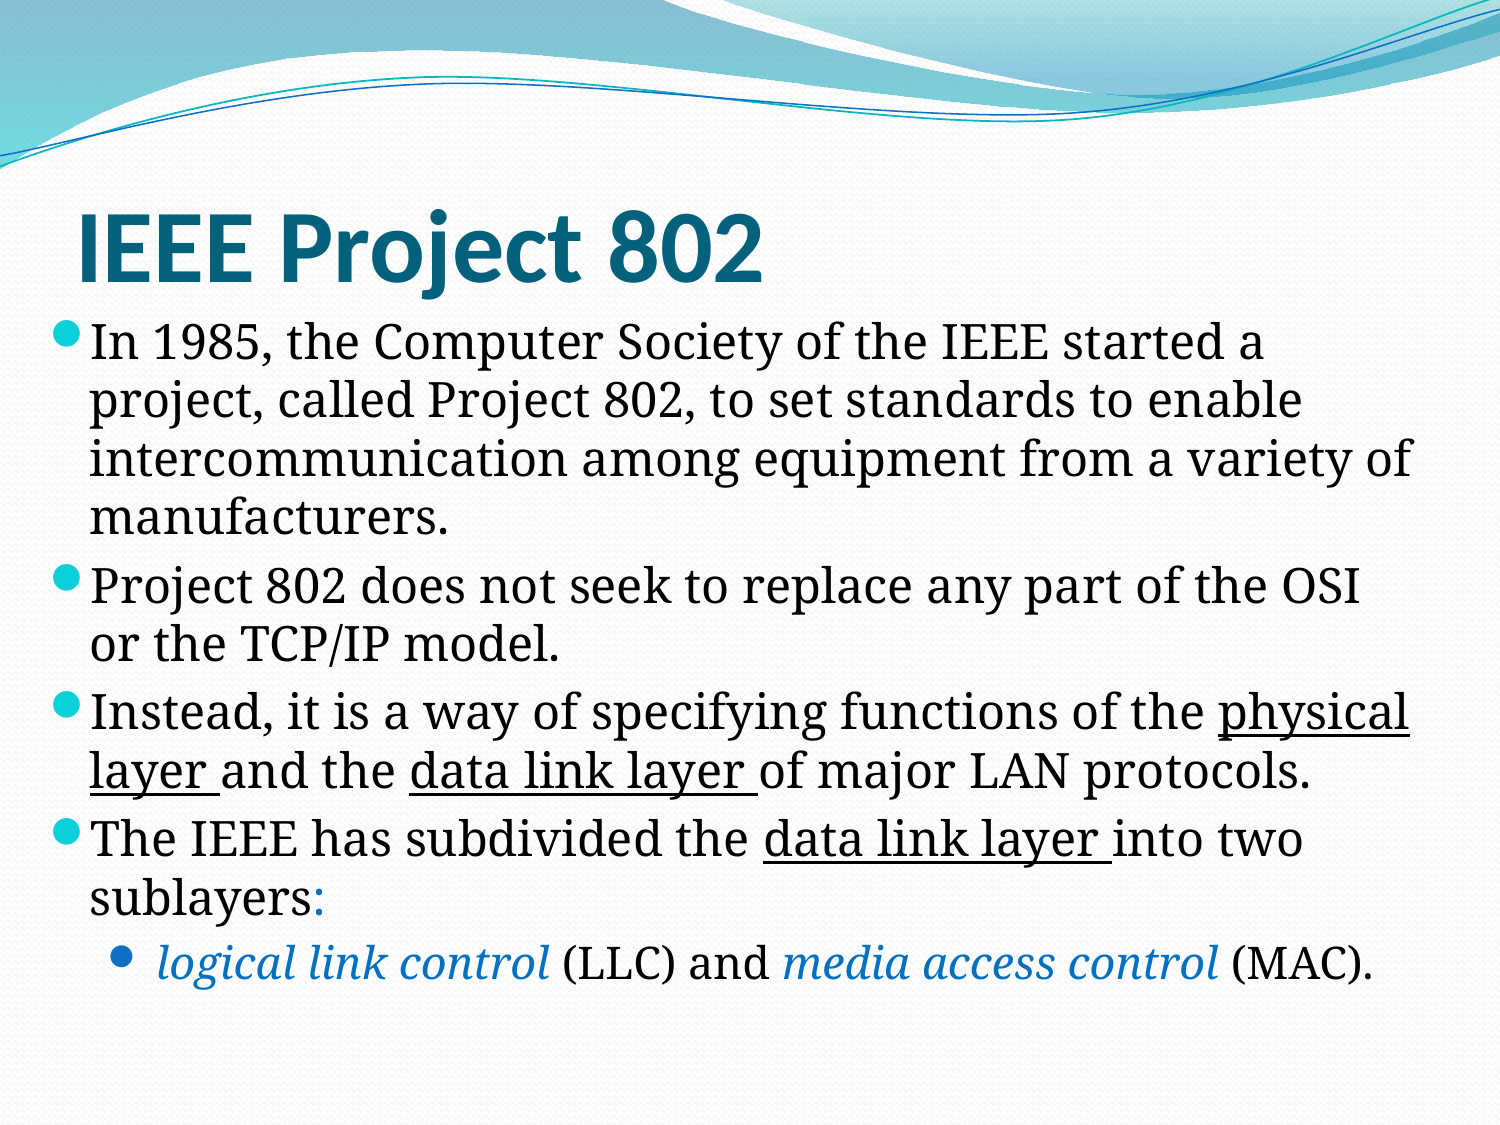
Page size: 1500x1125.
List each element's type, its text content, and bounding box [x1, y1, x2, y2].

list In 1985, the Computer Society of the IEEE started a project, called Project 802, to set standards to enable intercommunication among equipment from a variety of manufacturers. Project 802 does not seek to replace any part of the OSI or the TCP/IP model. Instead, it is a way of specifying functions of the physical layer and the data link layer of major LAN protocols. The IEEE has subdivided the data link layer into two sublayers: logical link control (LLC) and media access control (MAC). [34, 303, 1431, 1083]
title IEEE Project 802 [75, 115, 1425, 303]
